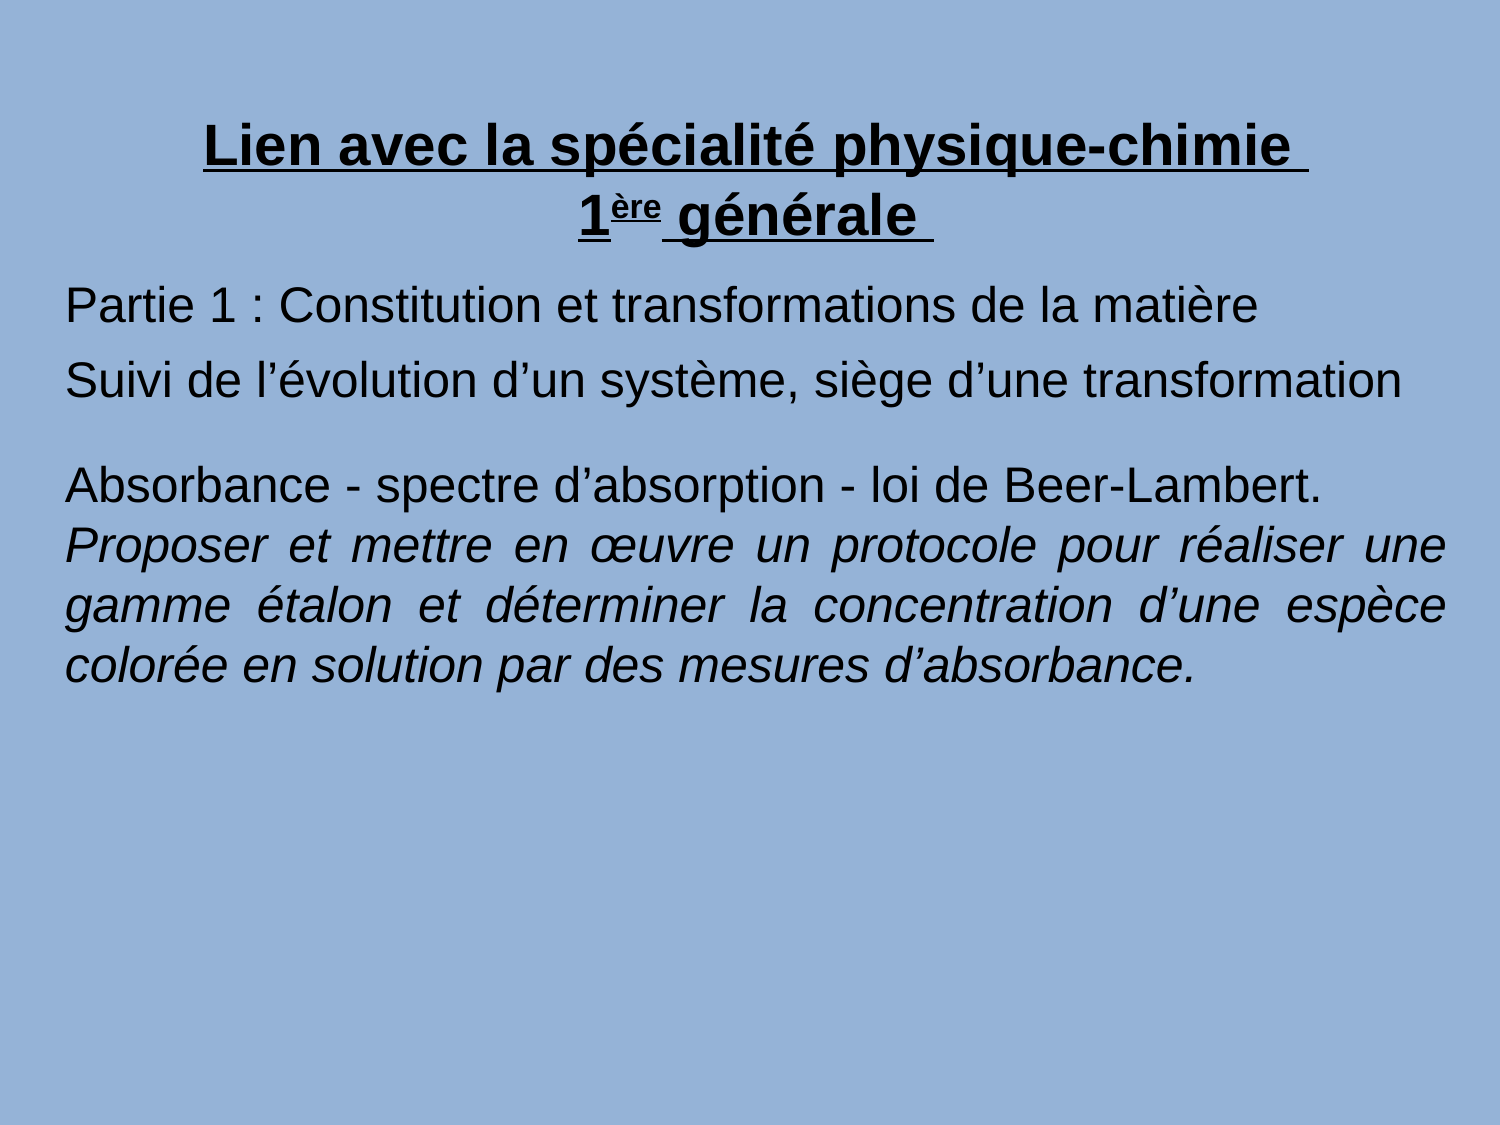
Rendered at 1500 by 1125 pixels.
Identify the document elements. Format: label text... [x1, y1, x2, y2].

text_box Lien avec la spécialité physique-chimie 1ère générale Partie 1 : Constitution et transformations de la matière Suivi de l’évolution d’un système, siège d’une transformation Absorbance - spectre d’absorption - loi de Beer-Lambert. Proposer et mettre en œuvre un protocole pour réaliser une gamme étalon et déterminer la concentration d’une espèce colorée en solution par des mesures d’absorbance. [49, 99, 1463, 720]
